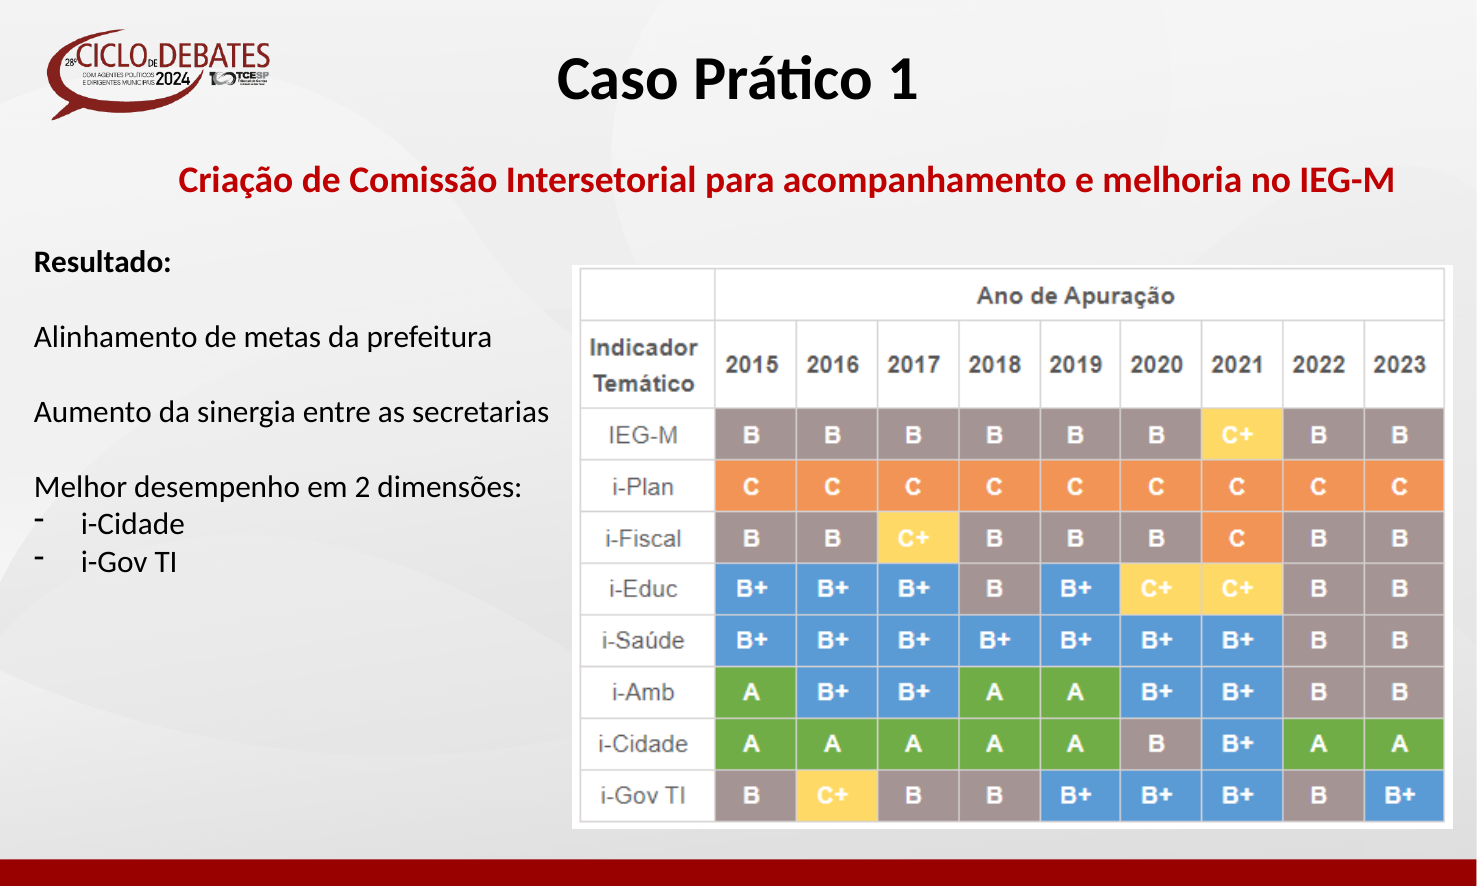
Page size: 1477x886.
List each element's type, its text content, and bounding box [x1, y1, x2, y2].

text_box Caso Prático 1 [542, 29, 935, 120]
text_box Criação de Comissão Intersetorial para acompanhamento e melhoria no IEG-M [163, 147, 1413, 208]
picture [572, 265, 1453, 829]
text_box Resultado: Alinhamento de metas da prefeitura Aumento da sinergia entre as secretarias Melhor desempenho em 2 dimensões: i-Cidade i-Gov TI [19, 233, 787, 586]
picture [0, 0, 345, 154]
